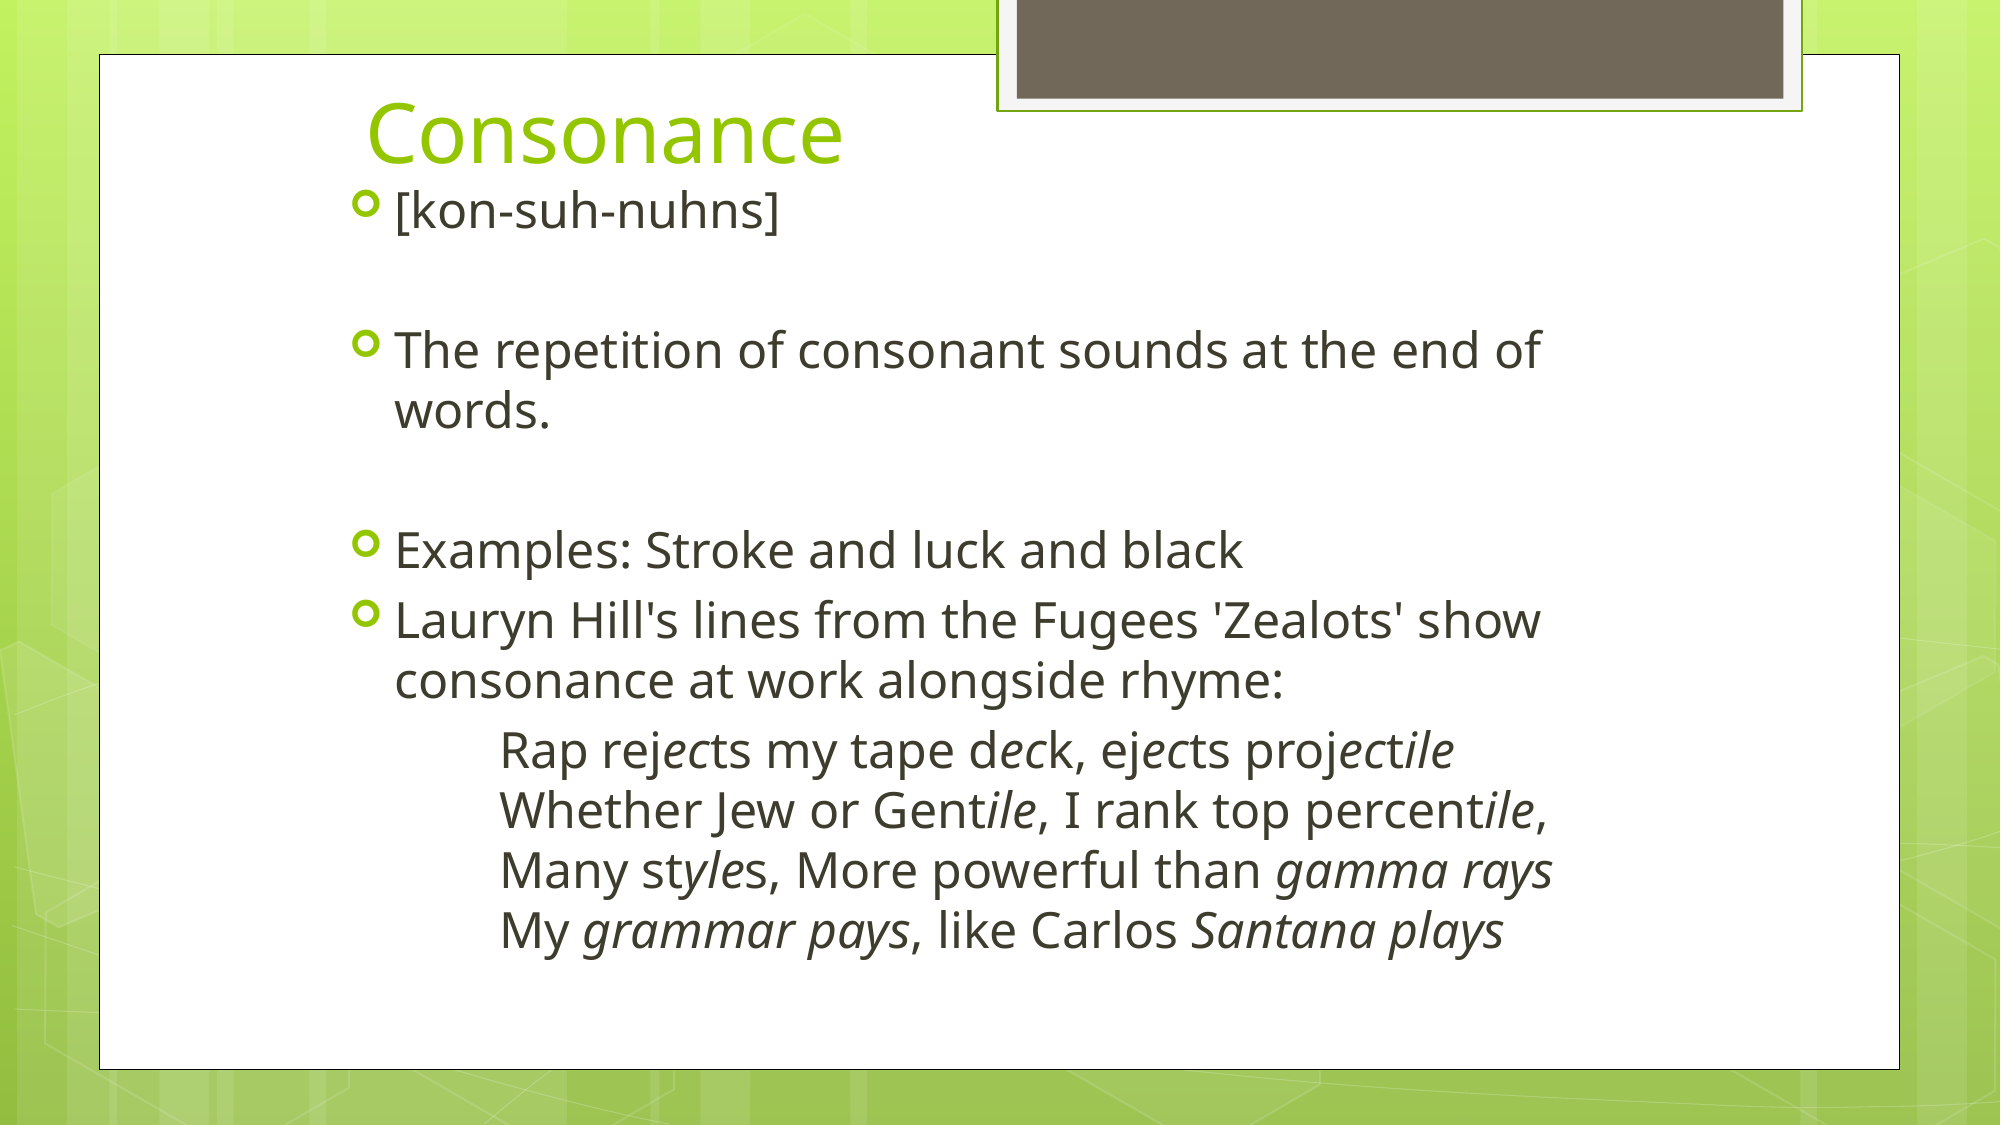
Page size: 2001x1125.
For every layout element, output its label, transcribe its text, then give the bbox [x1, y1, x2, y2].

title Consonance [350, 0, 1503, 171]
list [kon-suh-nuhns] The repetition of consonant sounds at the end of words. Examples: Stroke and luck and black Lauryn Hill's lines from the Fugees 'Zealots' show consonance at work alongside rhyme: Rap rejects my tape deck, ejects projectile Whether Jew or Gentile, I rank top percentile, Many styles, More powerful than gamma rays My grammar pays, like Carlos Santana plays [322, 171, 1663, 1025]
